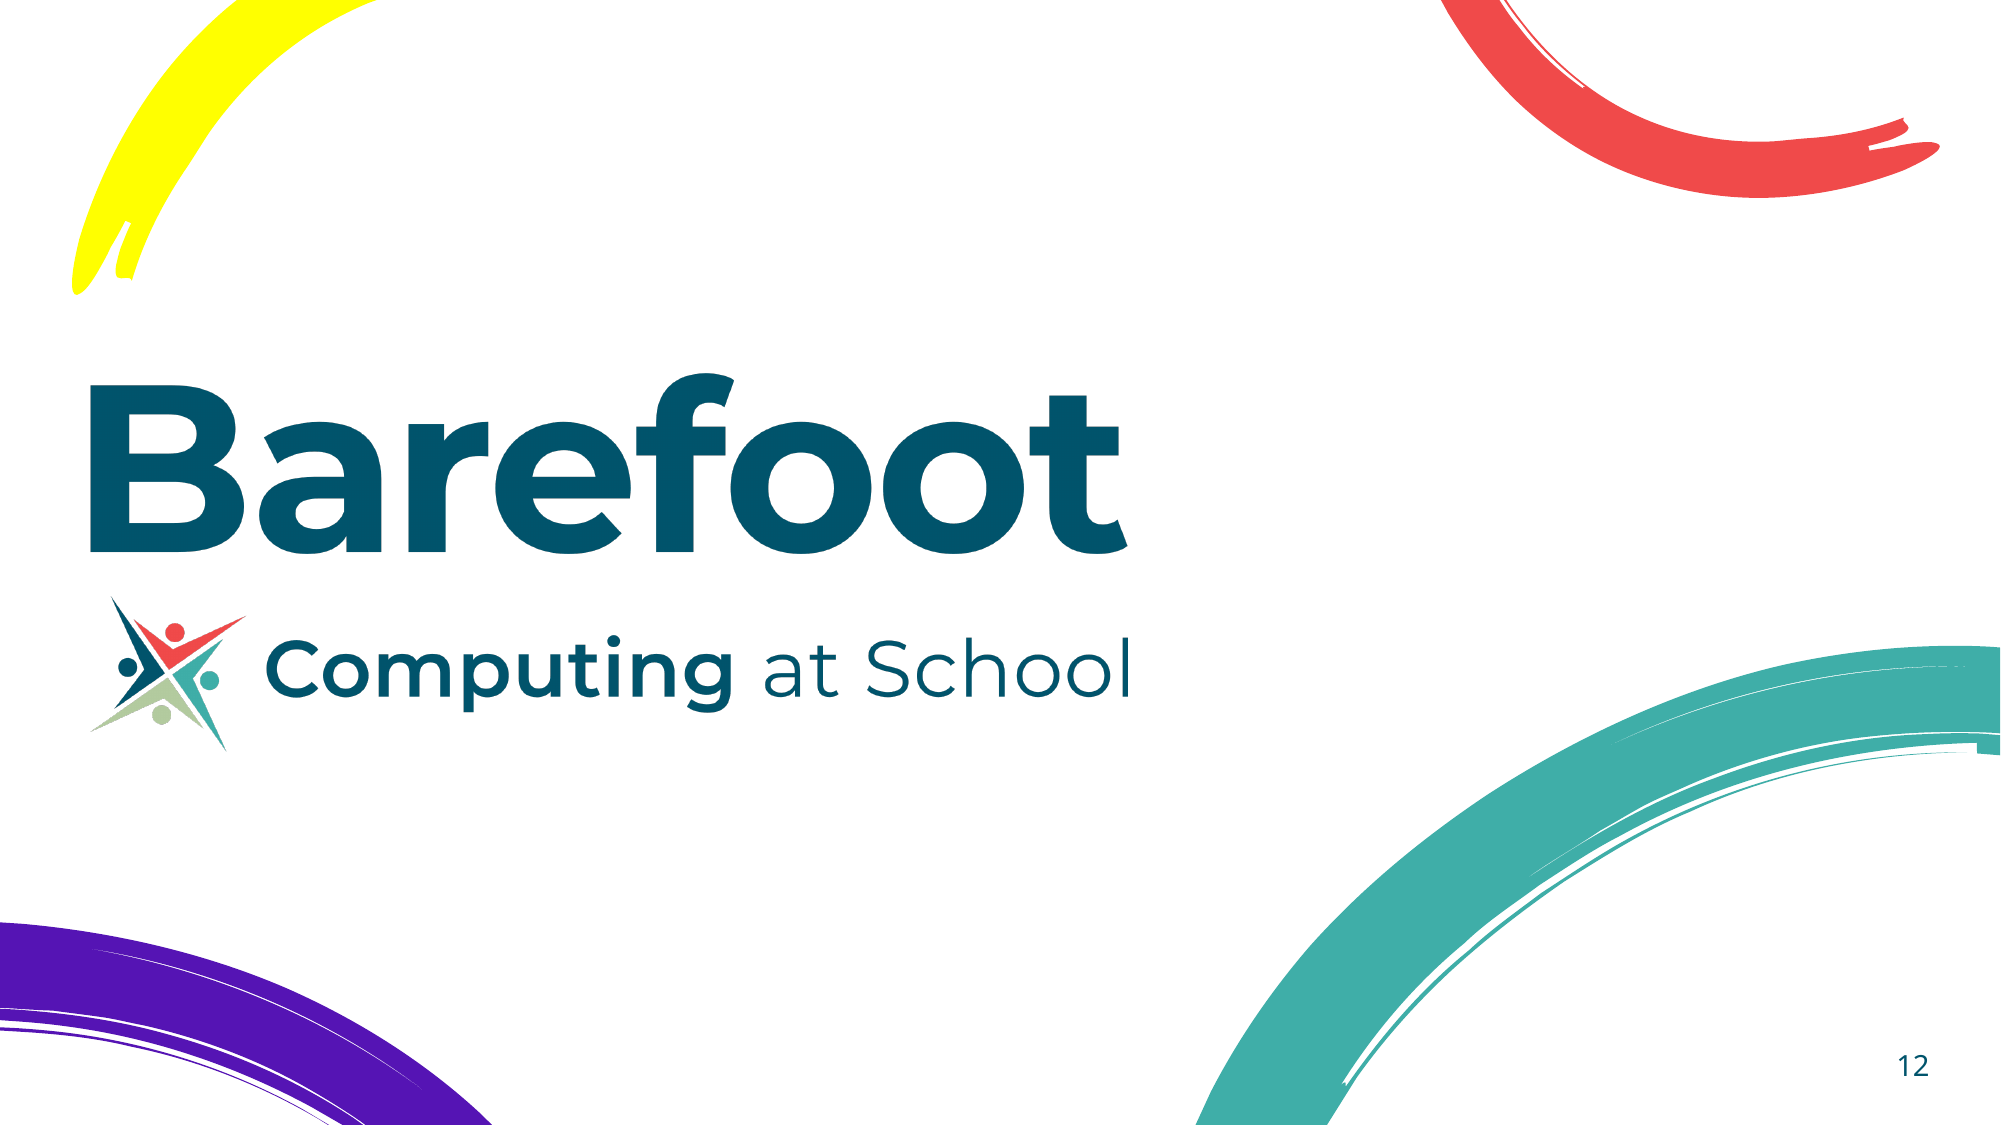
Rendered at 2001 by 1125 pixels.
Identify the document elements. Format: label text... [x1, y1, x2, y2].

slide_number 12 [1673, 1037, 1945, 1097]
picture [90, 373, 1128, 752]
picture [130, 415, 196, 453]
picture [130, 482, 205, 523]
